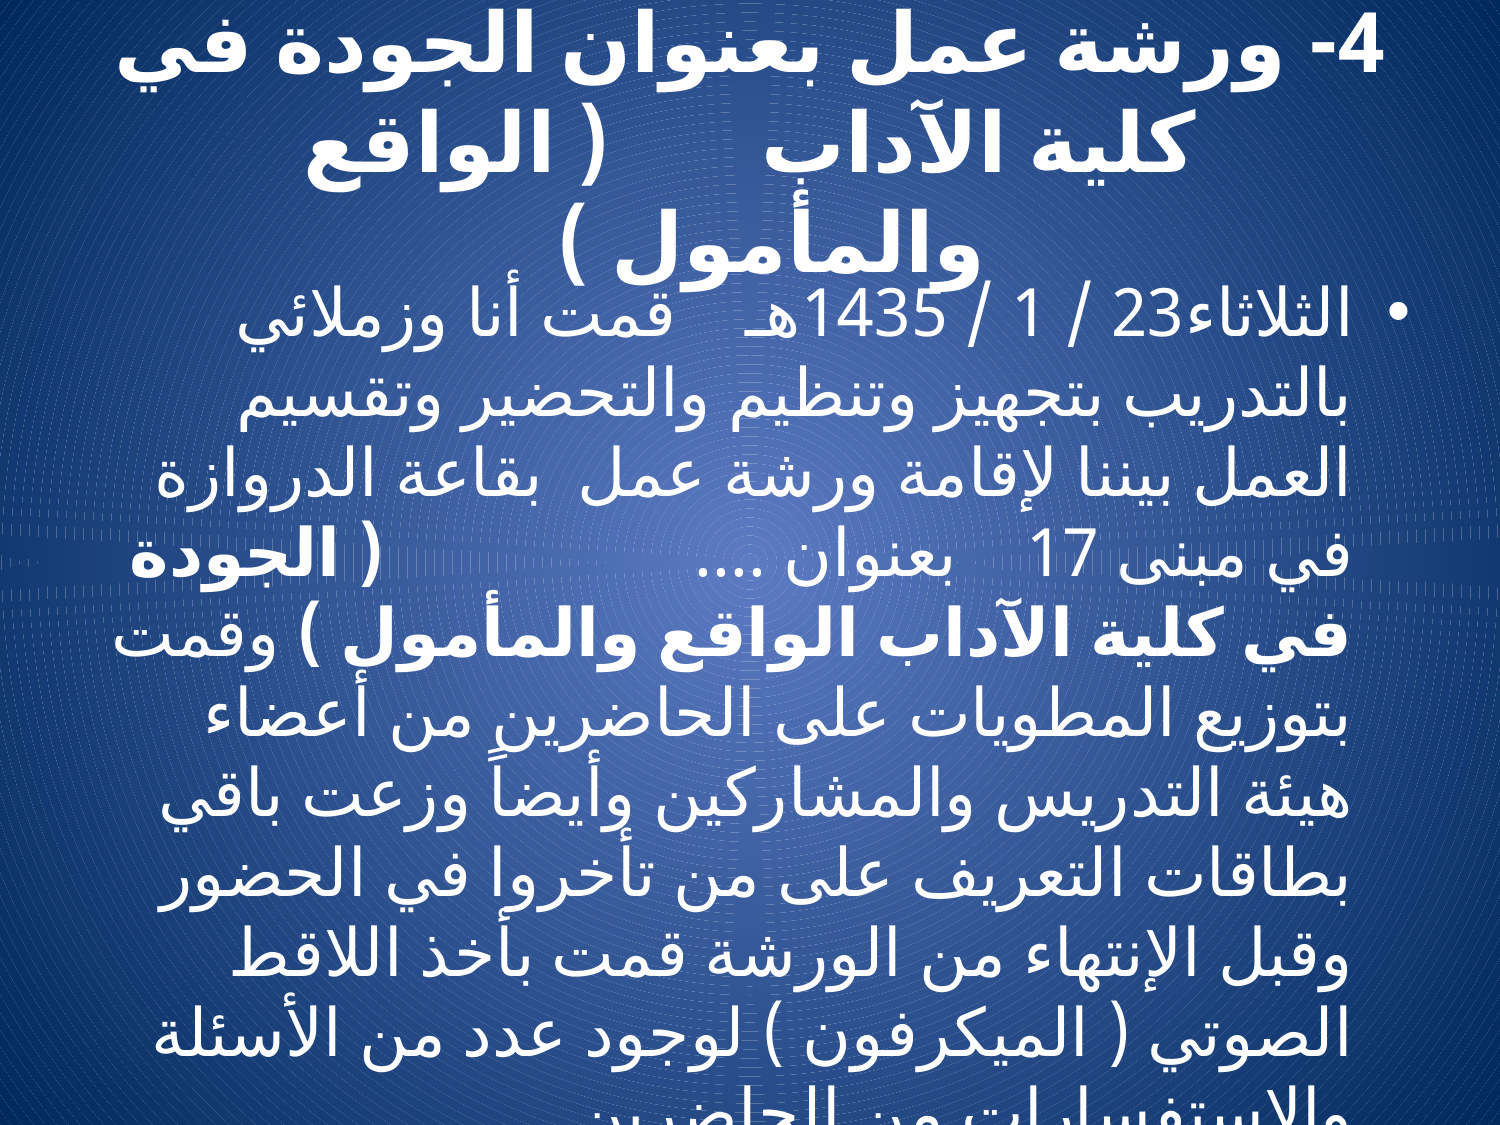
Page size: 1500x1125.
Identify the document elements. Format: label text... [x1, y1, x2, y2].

list الثلاثاء23 / 1 / 1435هـ قمت أنا وزملائي بالتدريب بتجهيز وتنظيم والتحضير وتقسيم العمل بيننا لإقامة ورشة عمل بقاعة الدروازة في مبنى 17 بعنوان .... ( الجودة في كلية الآداب الواقع والمأمول ) وقمت بتوزيع المطويات على الحاضرين من أعضاء هيئة التدريس والمشاركين وأيضاً وزعت باقي بطاقات التعريف على من تأخروا في الحضور وقبل الإنتهاء من الورشة قمت بأخذ اللاقط الصوتي ( الميكرفون ) لوجود عدد من الأسئلة والإستفسارات من الحاضرين [75, 262, 1425, 1005]
title 4- ورشة عمل بعنوان الجودة في كلية الآداب ( الواقع والمأمول ) [75, 45, 1425, 233]
